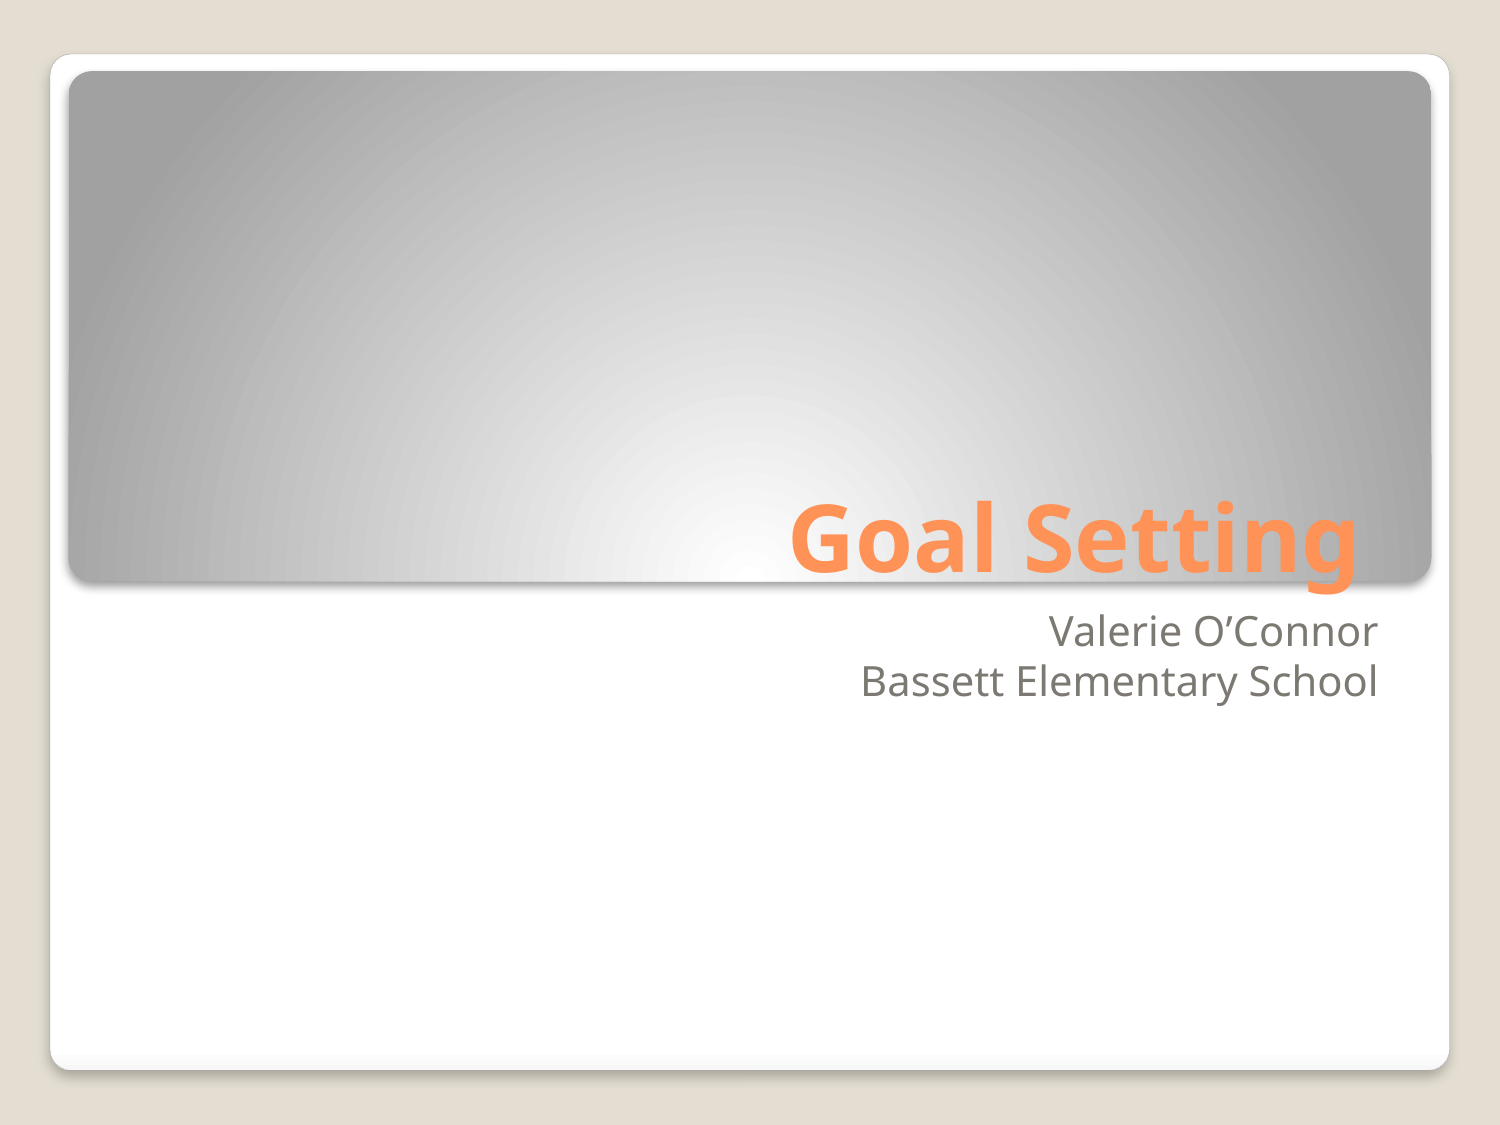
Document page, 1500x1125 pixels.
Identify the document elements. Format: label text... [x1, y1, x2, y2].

subtitle Valerie O’Connor Bassett Elementary School [118, 604, 1394, 755]
title Goal Setting [118, 298, 1394, 599]
